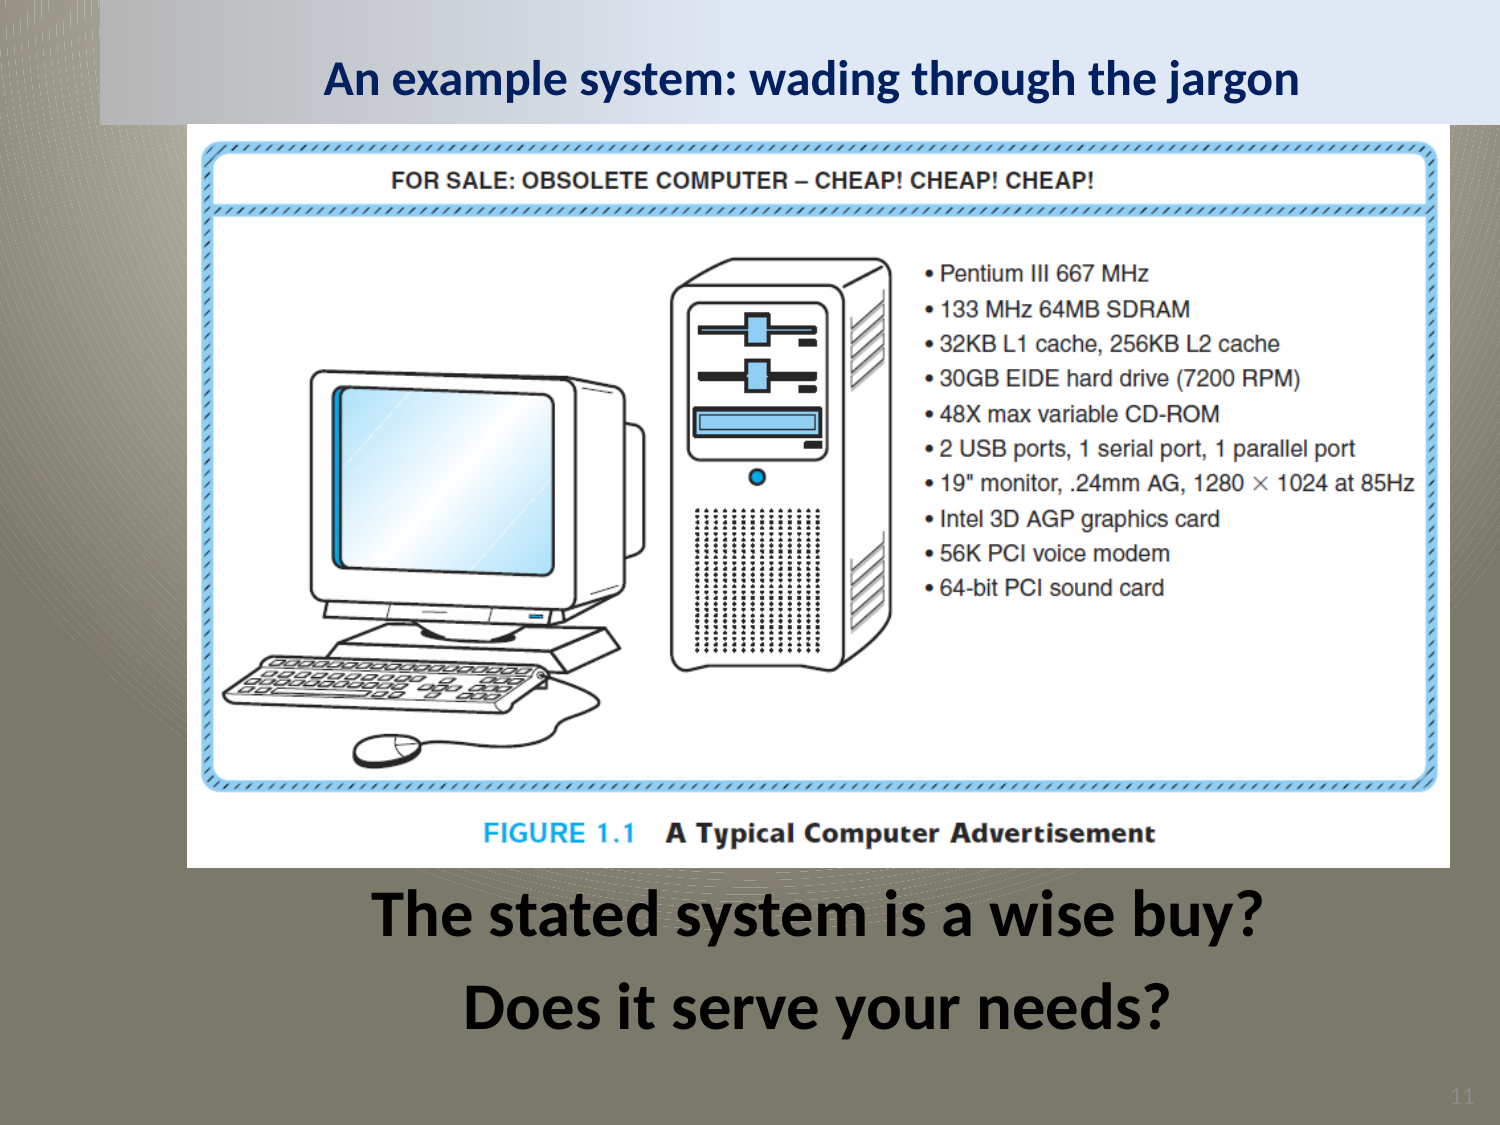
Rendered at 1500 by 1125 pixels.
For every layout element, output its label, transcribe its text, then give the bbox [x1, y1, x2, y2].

text_box The stated system is a wise buy? Does it serve your needs? [149, 862, 1488, 1068]
title An example system: wading through the jargon [135, 37, 1500, 113]
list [187, 124, 1451, 868]
